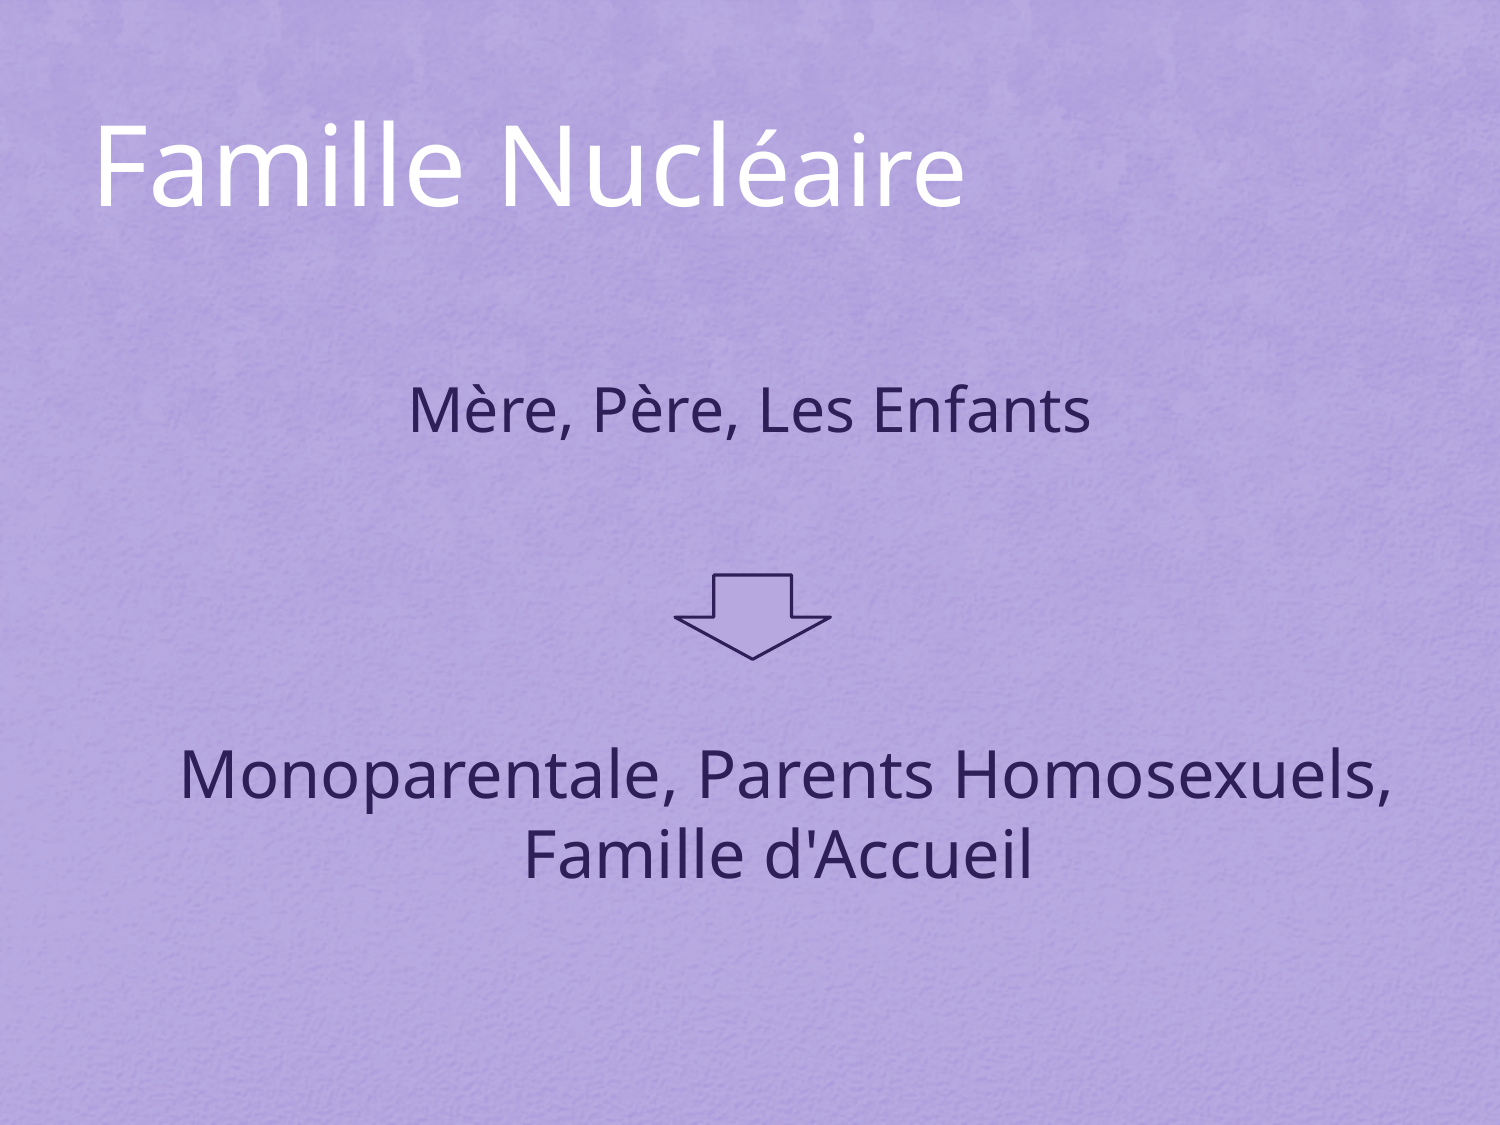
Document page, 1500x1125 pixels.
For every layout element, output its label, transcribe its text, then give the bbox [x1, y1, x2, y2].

text_box Monoparentale, Parents Homosexuels, Famille d'Accueil [149, 724, 1425, 935]
text_box [674, 575, 831, 660]
title Famille Nucléaire [75, 22, 1276, 244]
list Mère, Père, Les Enfants [75, 279, 1425, 1074]
